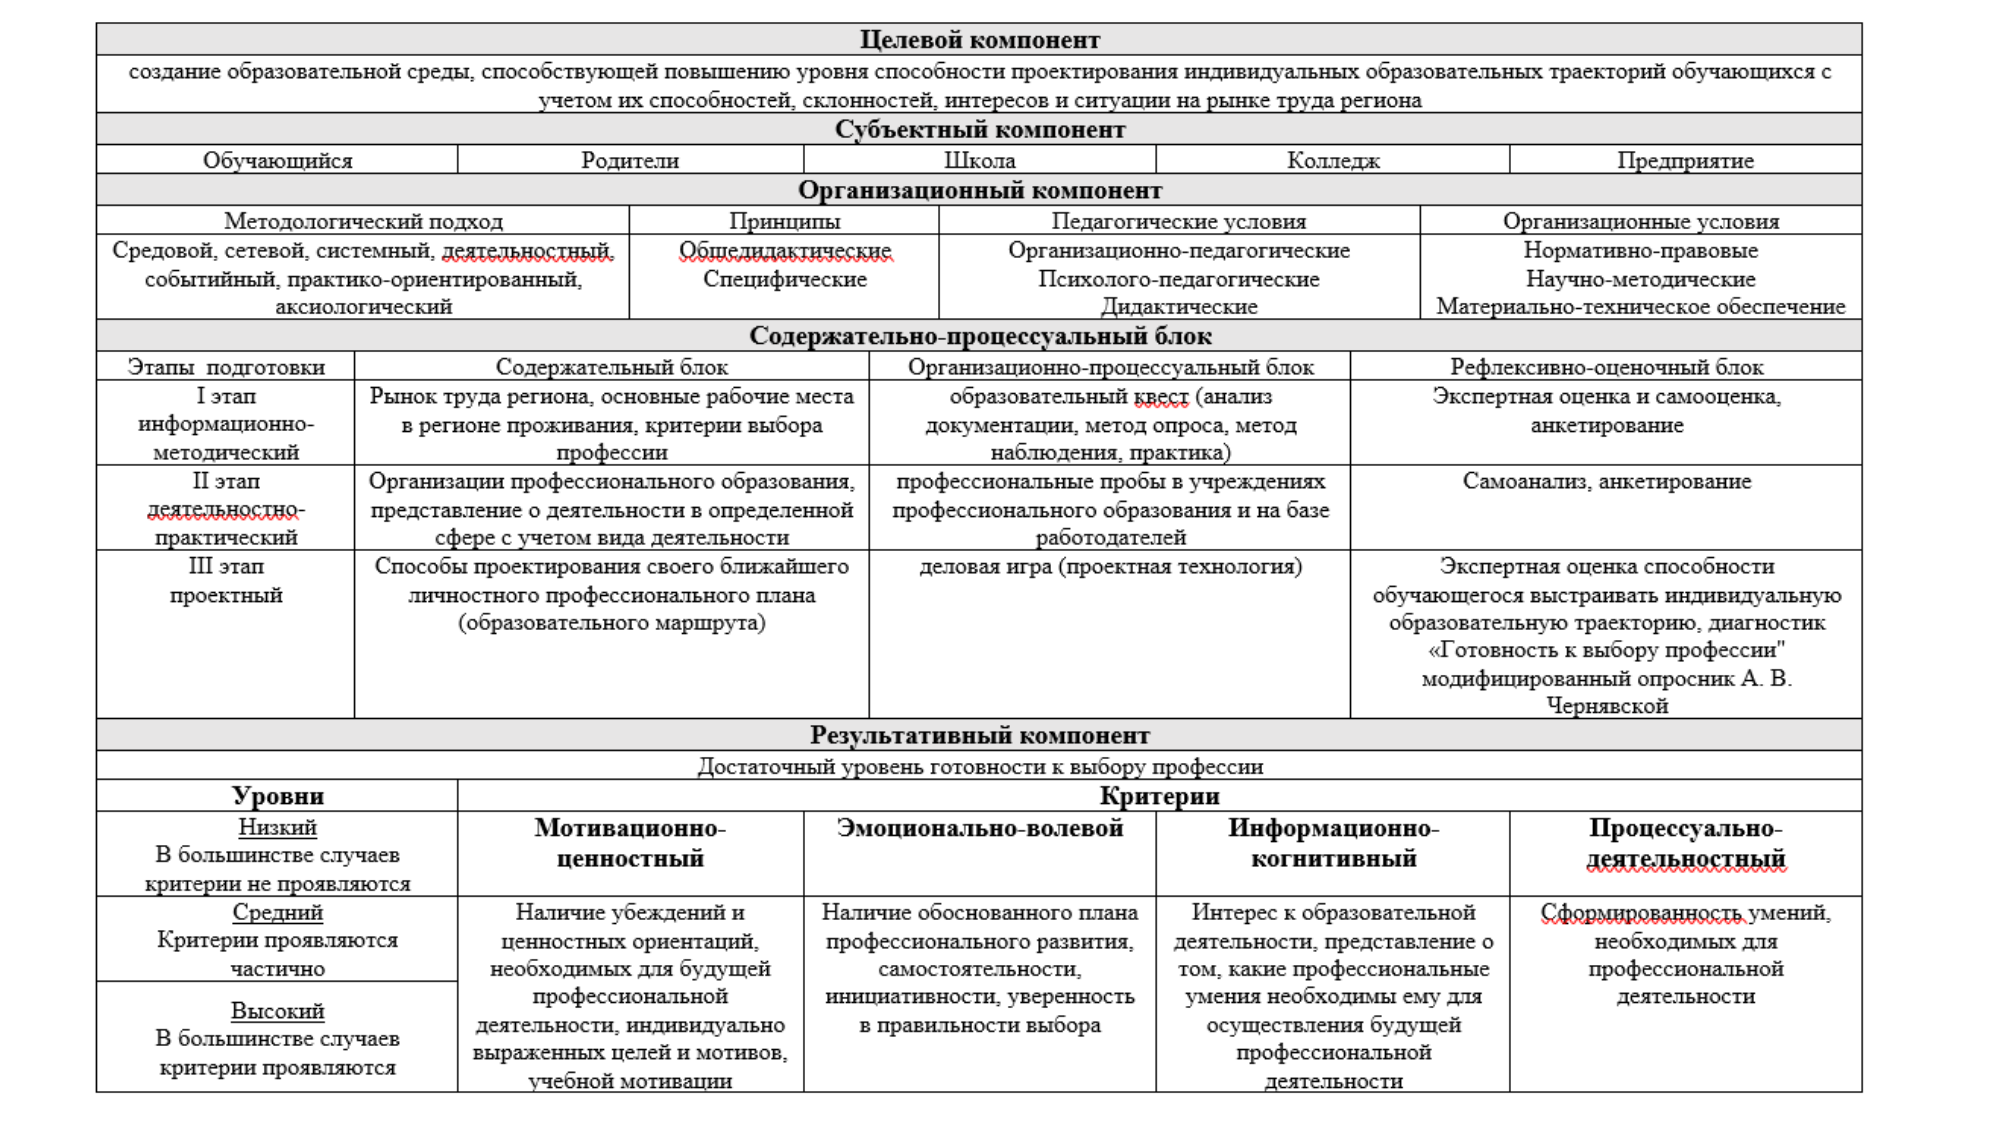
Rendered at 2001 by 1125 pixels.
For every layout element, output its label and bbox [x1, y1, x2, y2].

picture [83, 12, 1881, 1096]
